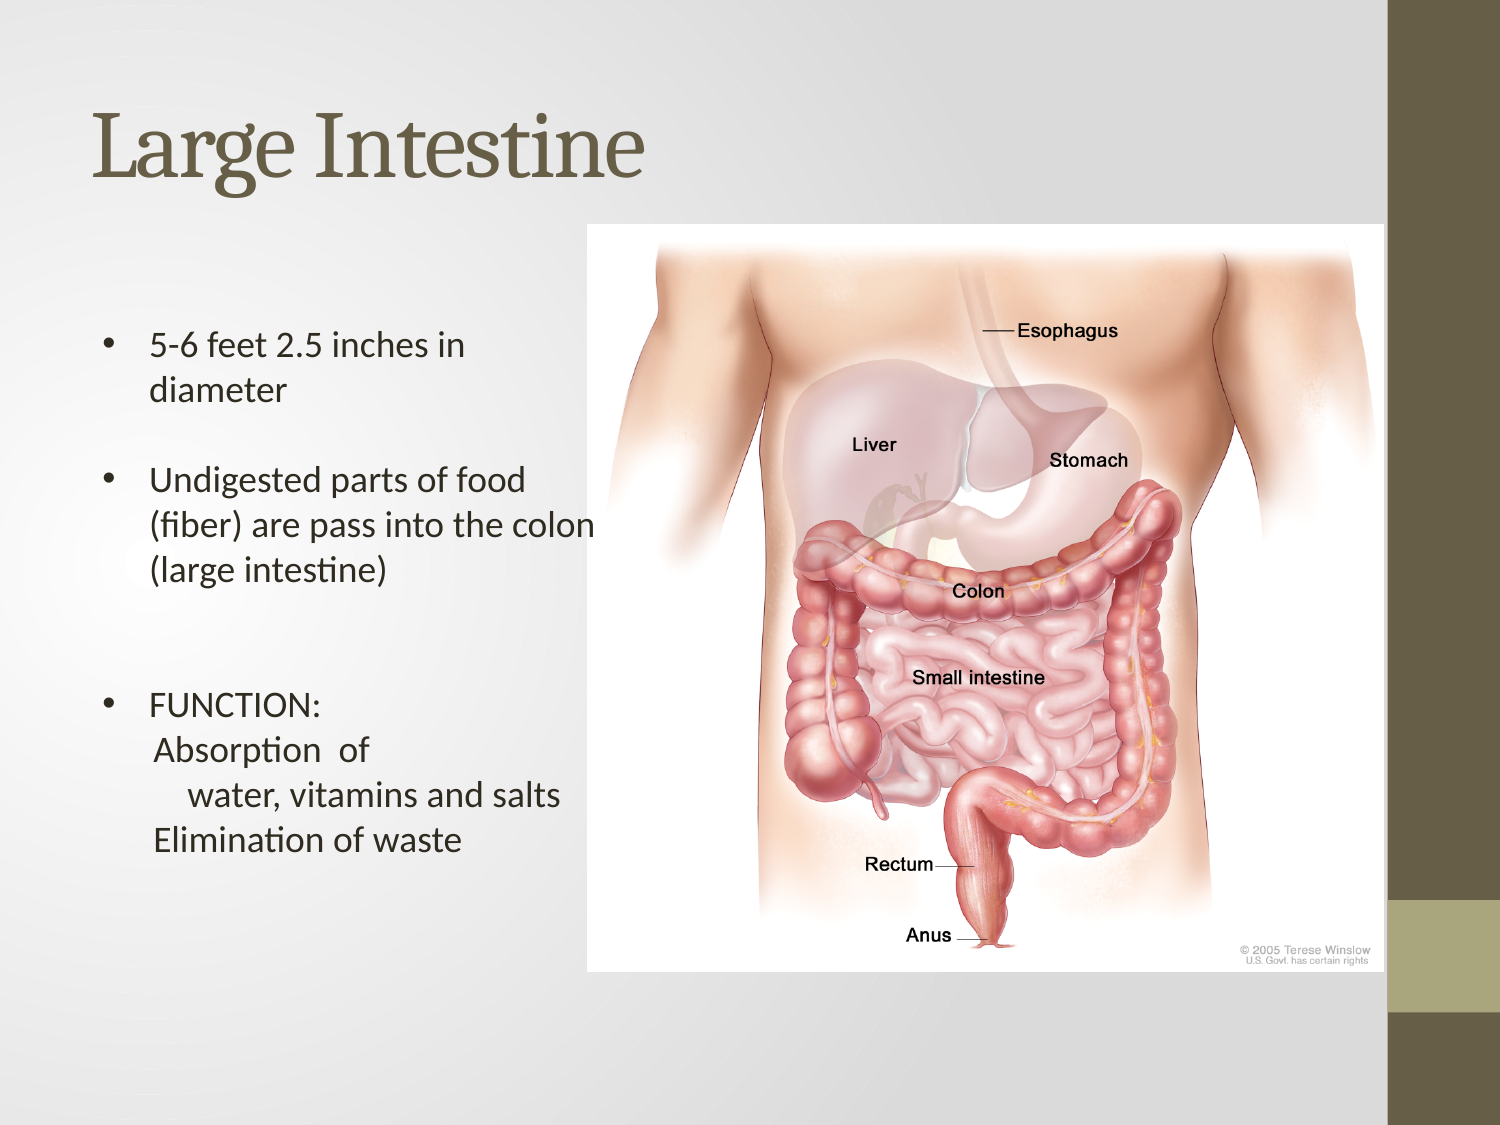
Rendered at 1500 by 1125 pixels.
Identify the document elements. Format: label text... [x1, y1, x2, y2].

title Large Intestine [75, 45, 1325, 233]
text_box 5-6 feet 2.5 inches in diameter Undigested parts of food (fiber) are pass into the colon (large intestine) FUNCTION: Absorption of water, vitamins and salts Elimination of waste [87, 312, 584, 868]
picture [586, 224, 1385, 972]
